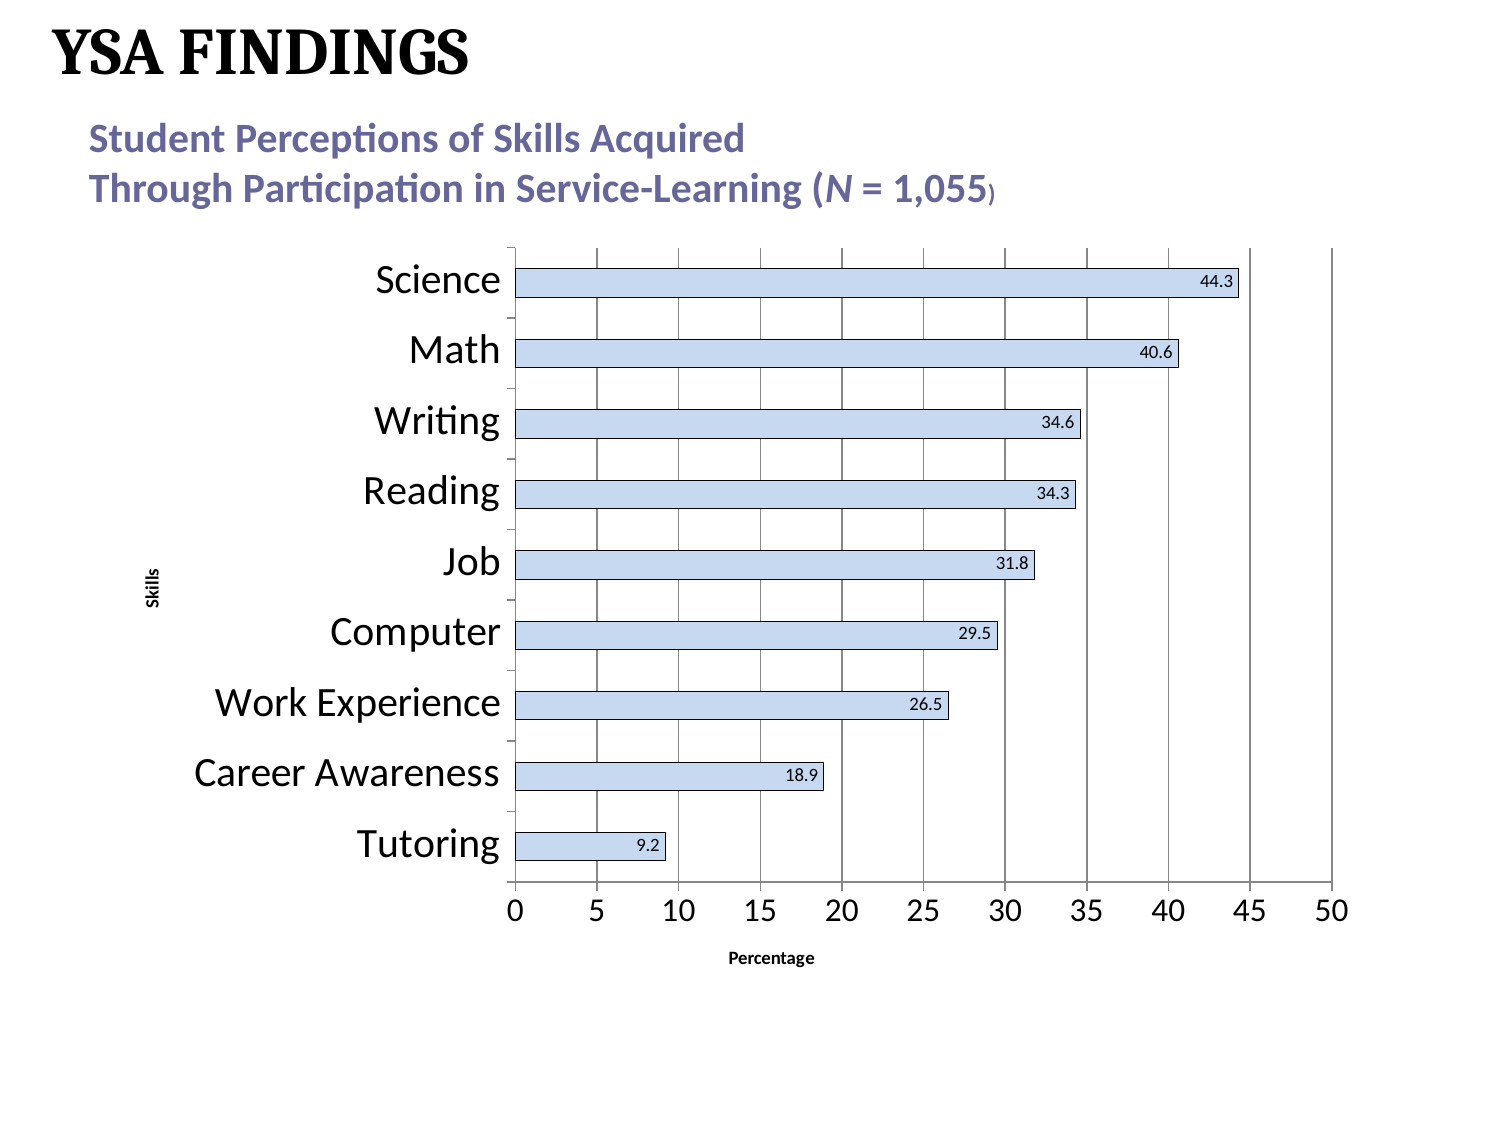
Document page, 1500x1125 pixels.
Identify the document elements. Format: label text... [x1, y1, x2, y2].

chart [112, 232, 1375, 1001]
text_box Student Perceptions of Skills Acquired Through Participation in Service-Learning (N = 1,055) [74, 103, 1375, 249]
text_box YSA Findings [37, 0, 1313, 95]
